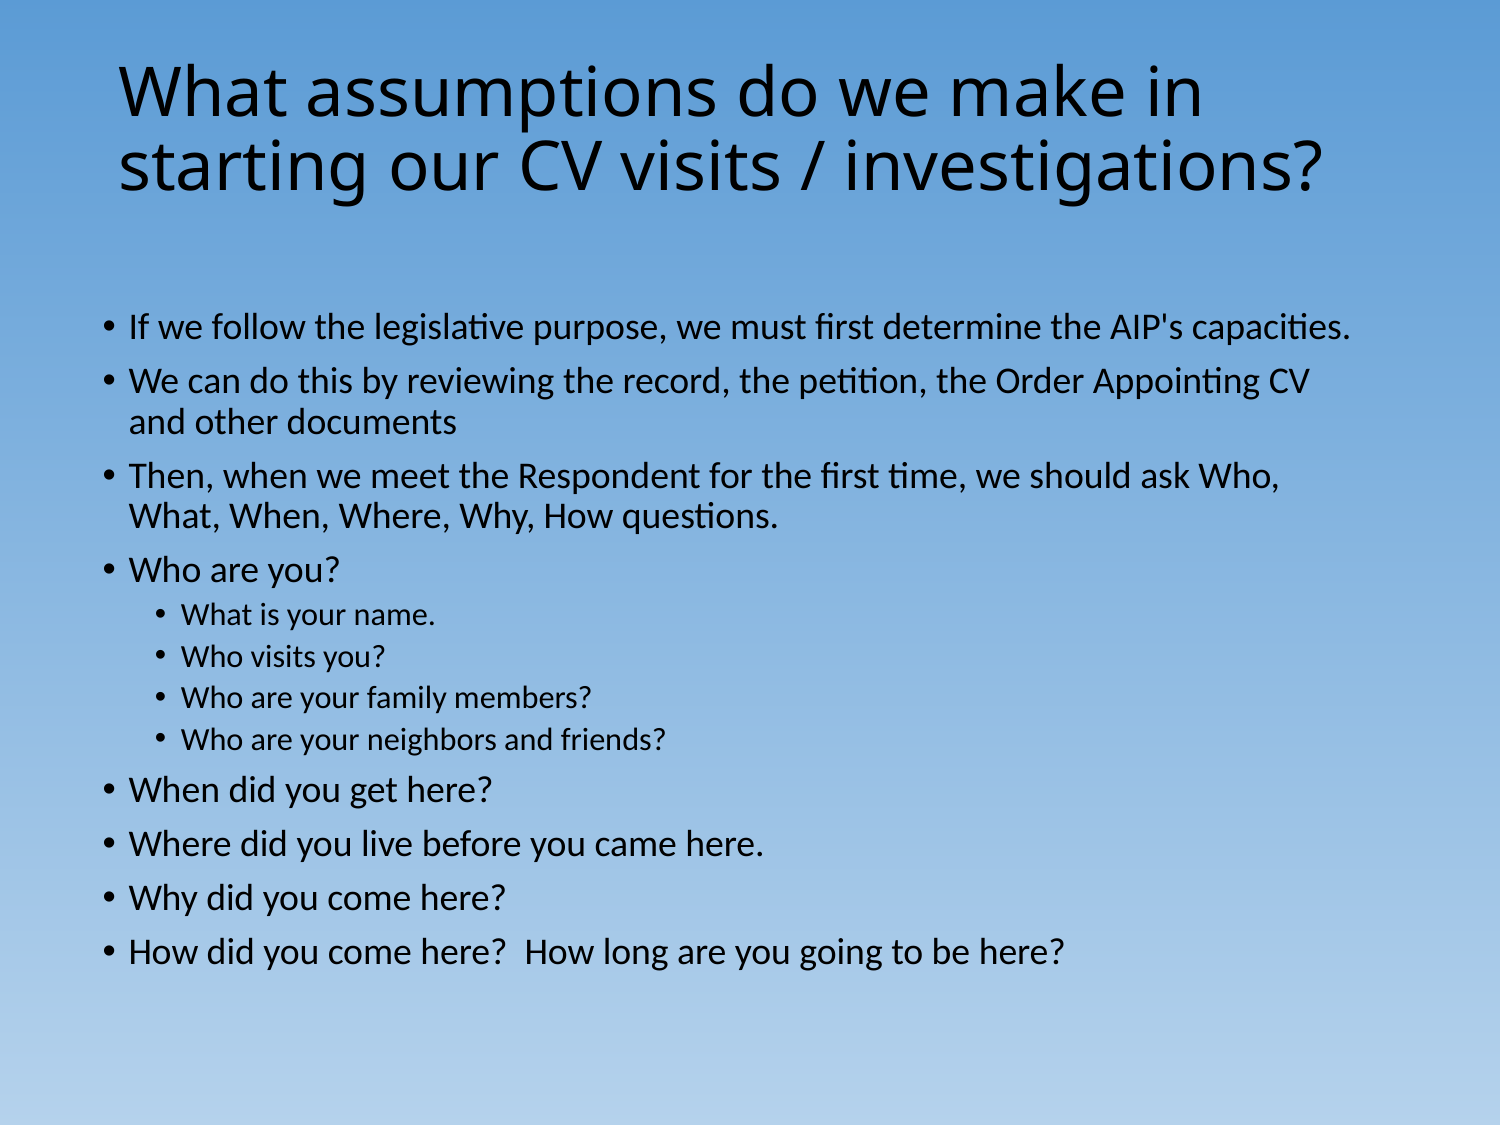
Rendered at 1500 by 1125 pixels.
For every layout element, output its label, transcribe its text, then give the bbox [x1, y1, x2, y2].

title What assumptions do we make in starting our CV visits / investigations? [103, 22, 1397, 240]
list If we follow the legislative purpose, we must first determine the AIP's capacities. We can do this by reviewing the record, the petition, the Order Appointing CV and other documents Then, when we meet the Respondent for the first time, we should ask Who, What, When, Where, Why, How questions. Who are you? What is your name. Who visits you? Who are your family members? Who are your neighbors and friends? When did you get here? Where did you live before you came here. Why did you come here? How did you come here? How long are you going to be here? [87, 299, 1382, 1014]
